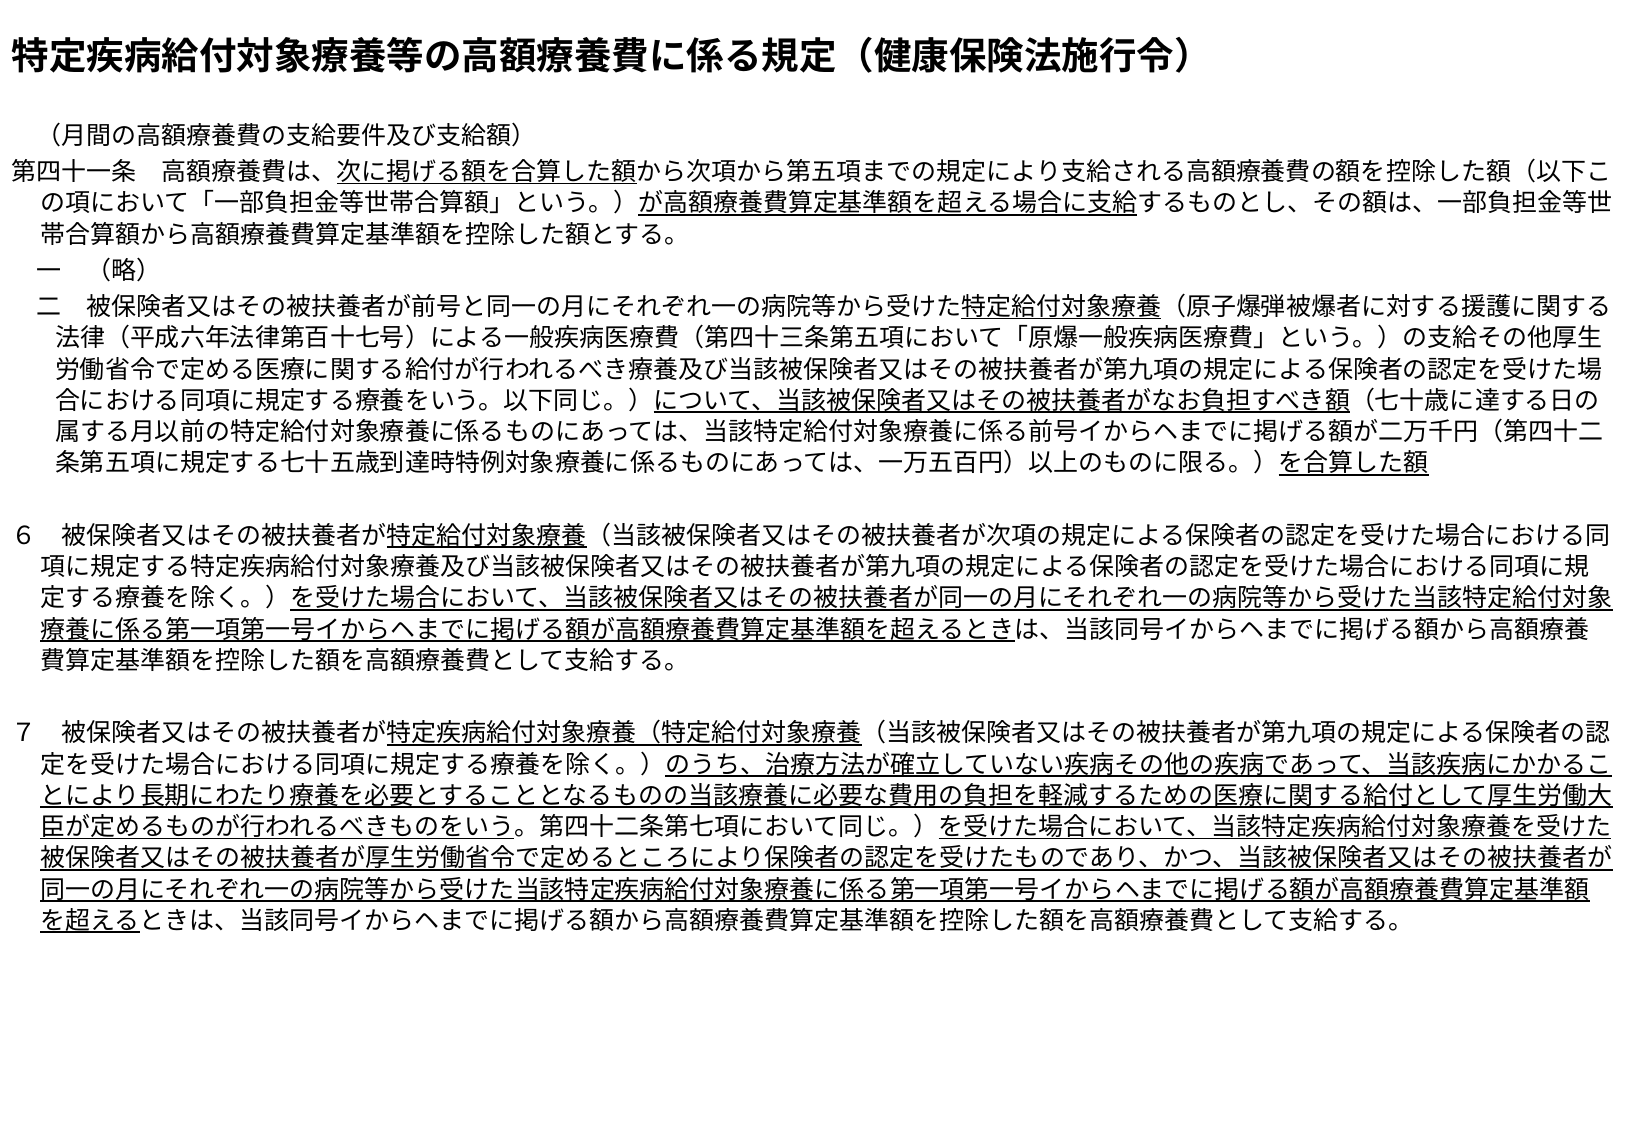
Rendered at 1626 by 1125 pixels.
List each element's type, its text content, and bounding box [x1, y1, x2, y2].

subtitle 特定疾病給付対象療養等の高額療養費に係る規定（健康保険法施行令） （月間の高額療養費の支給要件及び支給額） 第四十一条 高額療養費は、次に掲げる額を合算した額から次項から第五項までの規定により支給される高額療養費の額を控除した額（以下この項において「一部負担金等世帯合算額」という。）が高額療養費算定基準額を超える場合に支給するものとし、その額は、一部負担金等世帯合算額から高額療養費算定基準額を控除した額とする。 一 （略） 二 被保険者又はその被扶養者が前号と同一の月にそれぞれ一の病院等から受けた特定給付対象療養（原子爆弾被爆者に対する援護に関する法律（平成六年法律第百十七号）による一般疾病医療費（第四十三条第五項において「原爆一般疾病医療費」という。）の支給その他厚生労働省令で定める医療に関する給付が行われるべき療養及び当該被保険者又はその被扶養者が第九項の規定による保険者の認定を受けた場合における同項に規定する療養をいう。以下同じ。）について、当該被保険者又はその被扶養者がなお負担すべき額（七十歳に達する日の属する月以前の特定給付対象療養に係るものにあっては、当該特定給付対象療養に係る前号イからヘまでに掲げる額が二万千円（第四十二条第五項に規定する七十五歳到達時特例対象療養に係るものにあっては、一万五百円）以上のものに限る。）を合算した額 ６ 被保険者又はその被扶養者が特定給付対象療養（当該被保険者又はその被扶養者が次項の規定による保険者の認定を受けた場合における同項に規定する特定疾病給付対象療養及び当該被保険者又はその被扶養者が第九項の規定による保険者の認定を受けた場合における同項に規定する療養を除く。）を受けた場合において、当該被保険者又はその被扶養者が同一の月にそれぞれ一の病院等から受けた当該特定給付対象療養に係る第一項第一号イからヘまでに掲げる額が高額療養費算定基準額を超えるときは、当該同号イからヘまでに掲げる額から高額療養費算定基準額を控除した額を高額療養費として支給する。 ７ 被保険者又はその被扶養者が特定疾病給付対象療養（特定給付対象療養（当該被保険者又はその被扶養者が第九項の規定による保険者の認定を受けた場合における同項に規定する療養を除く。）のうち、治療方法が確立していない疾病その他の疾病であって、当該疾病にかかることにより長期にわたり療養を必要とすることとなるものの当該療養に必要な費用の負担を軽減するための医療に関する給付として厚生労働大臣が定めるものが行われるべきものをいう。第四十二条第七項において同じ。）を受けた場合において、当該特定疾病給付対象療養を受けた被保険者又はその被扶養者が厚生労働省令で定めるところにより保険者の認定を受けたものであり、かつ、当該被保険者又はその被扶養者が同一の月にそれぞれ一の病院等から受けた当該特定疾病給付対象療養に係る第一項第一号イからヘまでに掲げる額が高額療養費算定基準額を超えるときは、当該同号イからヘまでに掲げる額から高額療養費算定基準額を控除した額を高額療養費として支給する。 [0, 7, 1625, 1102]
